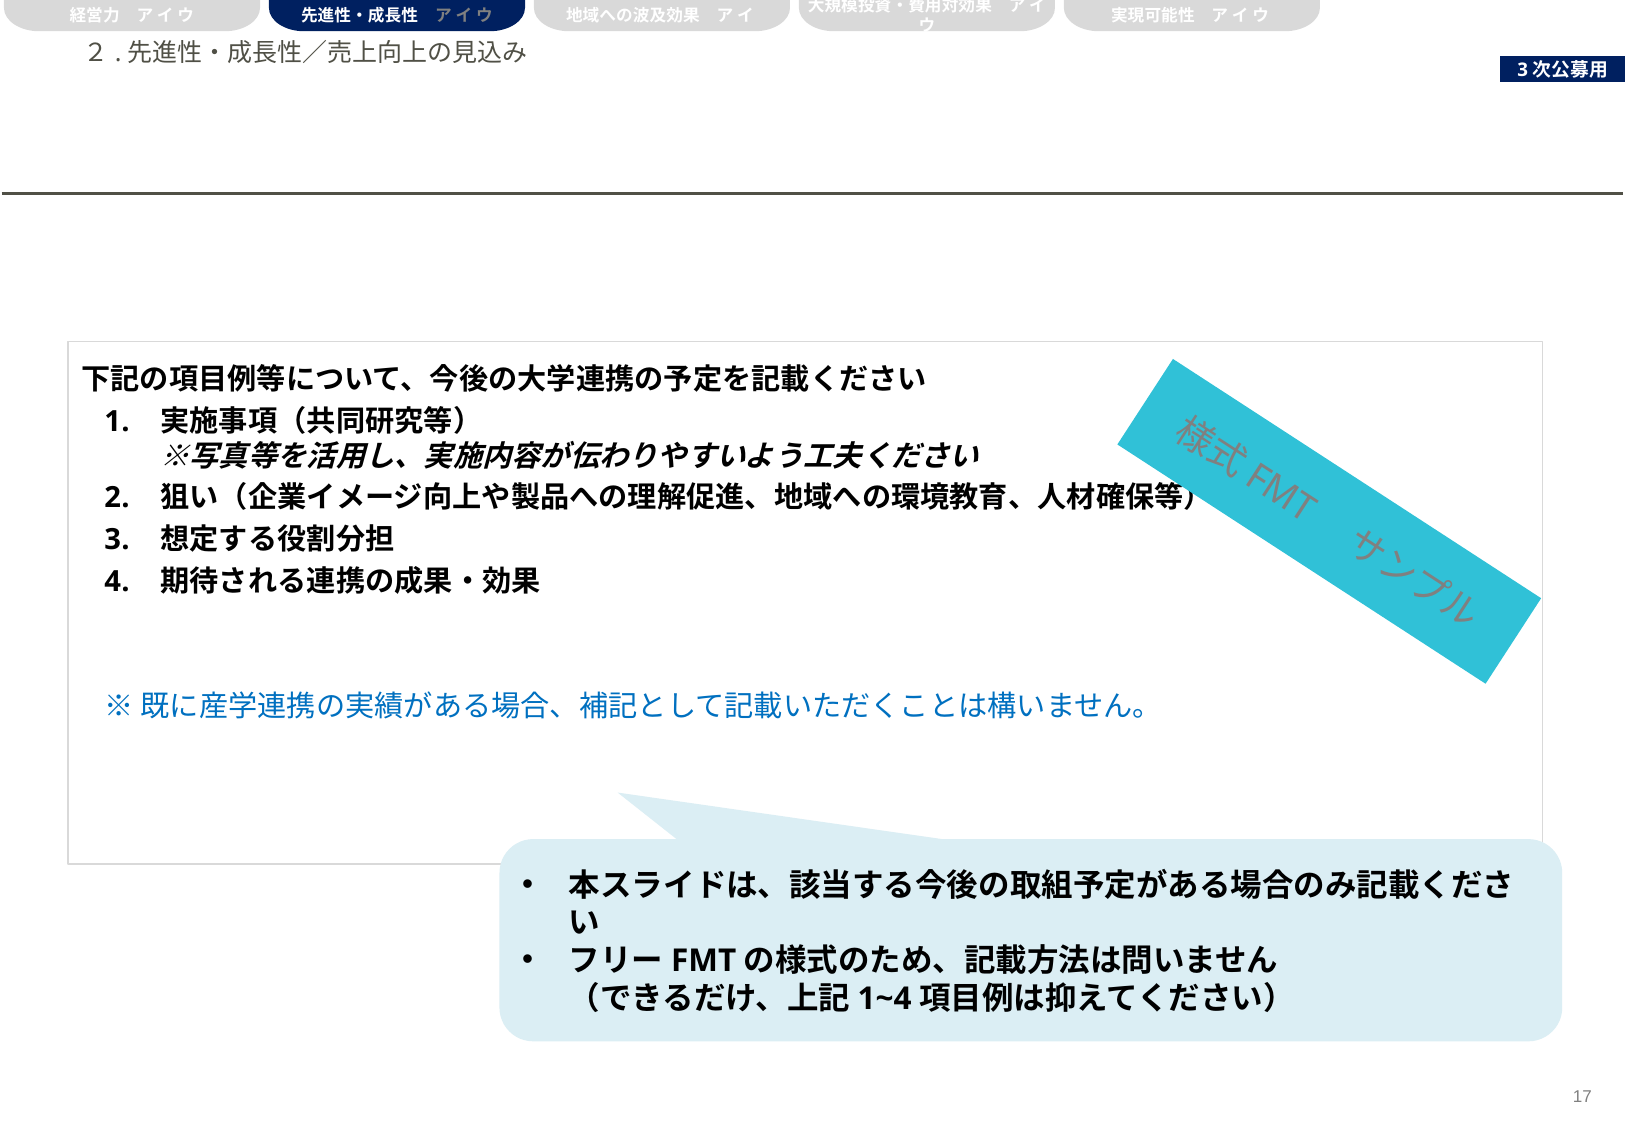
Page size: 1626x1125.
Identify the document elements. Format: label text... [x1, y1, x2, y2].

text_box 実現可能性 ア イ ウ [1062, 0, 1321, 33]
text_box 地域への波及効果 ア イ [533, 0, 791, 33]
text_box 様式FMT サンプル [1116, 358, 1542, 685]
text_box 経営力 ア イ ウ [3, 0, 261, 33]
text_box 先進性・成長性 ア イ ウ [268, 0, 526, 33]
text_box 下記の項目例等について、今後の大学連携の予定を記載ください 実施事項（共同研究等） ※写真等を活用し、実施内容が伝わりやすいよう工夫ください 狙い（企業イメージ向上や製品への理解促進、地域への環境教育、人材確保等） 想定する役割分担 期待される連携の成果・効果 ※既に産学連携の実績がある場合、補記として記載いただくことは構いません。 [67, 340, 1543, 865]
text_box 大規模投資・費用対効果 ア イ ウ [798, 0, 1056, 33]
title ２.先進性・成長性／売上向上の見込み [83, 39, 1542, 68]
text_box 本スライドは、該当する今後の取組予定がある場合のみ記載ください フリーFMTの様式のため、記載方法は問いません （できるだけ、上記1~4項目例は抑えてください） [498, 791, 1564, 1043]
